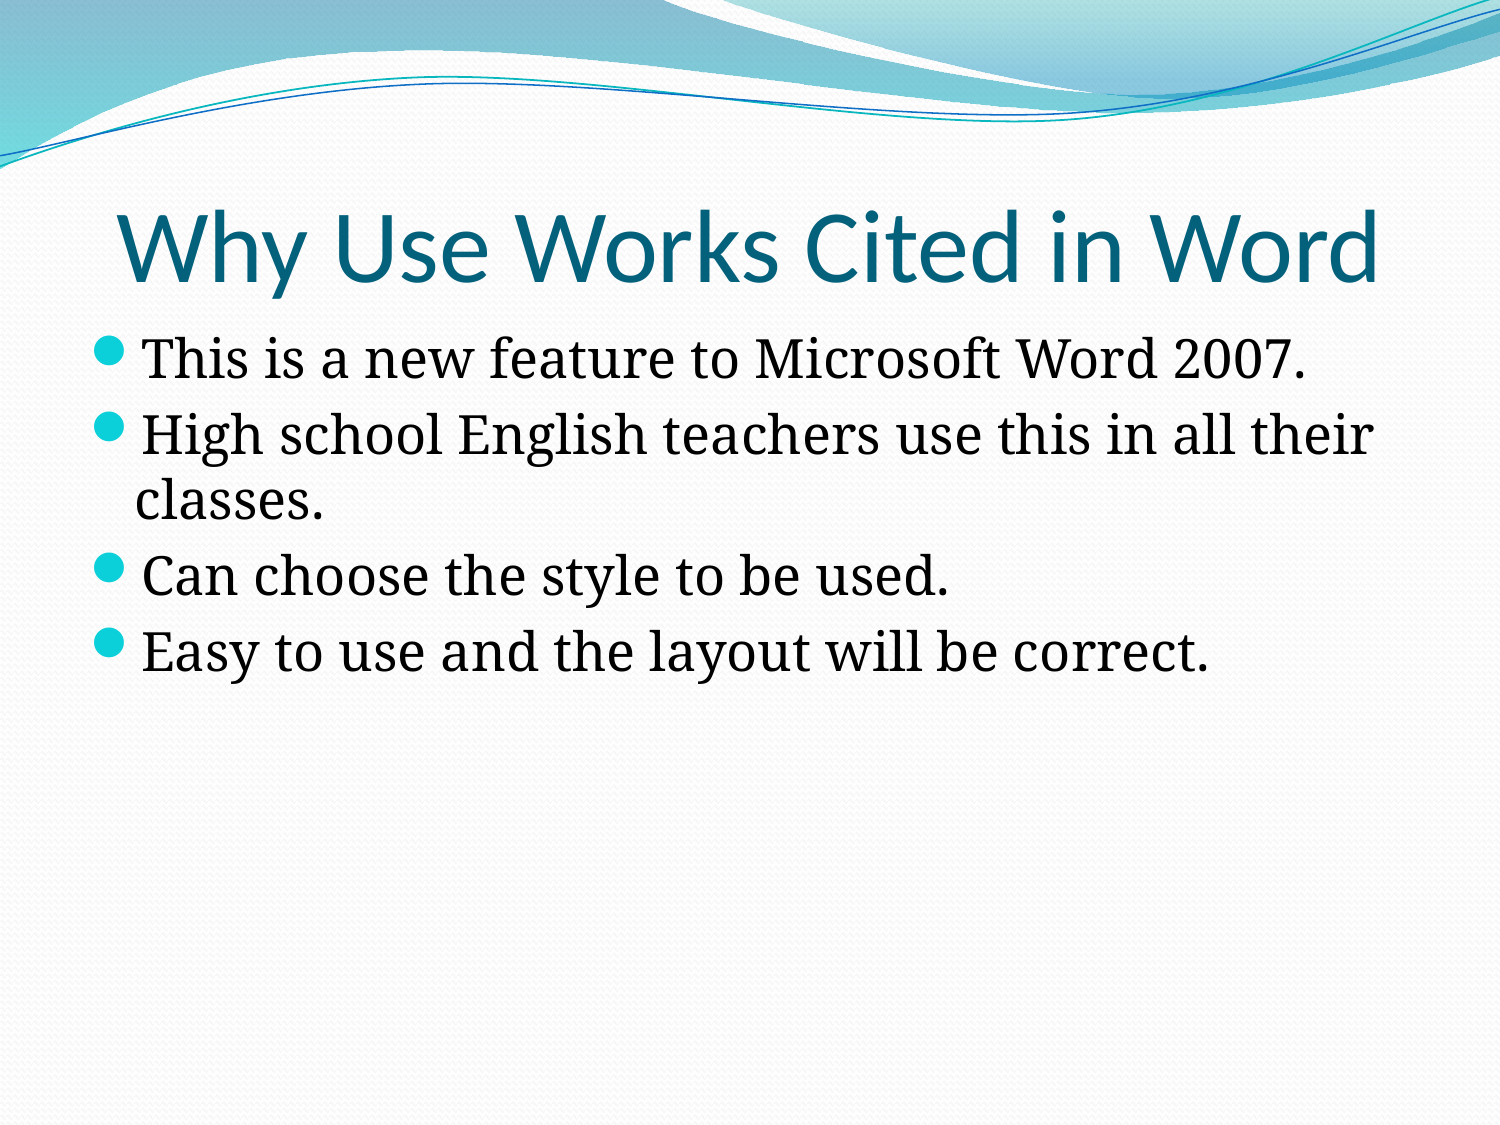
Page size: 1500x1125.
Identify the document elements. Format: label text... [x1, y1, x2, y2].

list This is a new feature to Microsoft Word 2007. High school English teachers use this in all their classes. Can choose the style to be used. Easy to use and the layout will be correct. [75, 317, 1425, 1038]
title Why Use Works Cited in Word [75, 115, 1425, 303]
